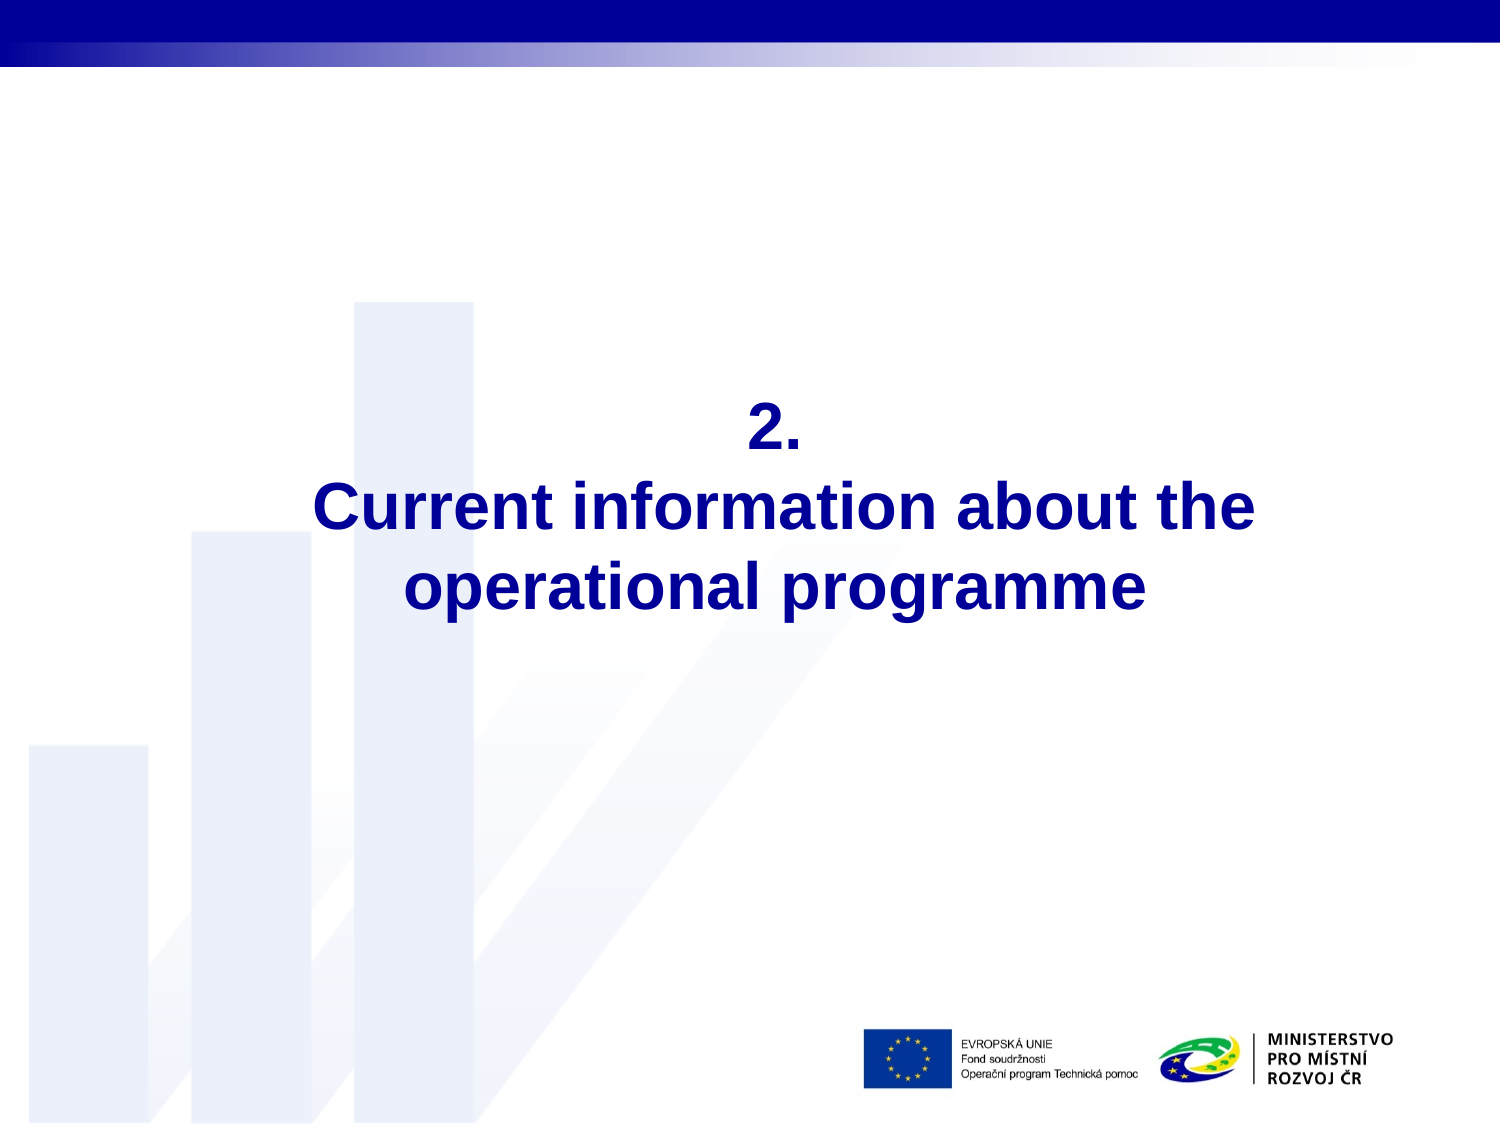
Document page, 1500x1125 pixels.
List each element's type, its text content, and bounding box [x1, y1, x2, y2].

list 2. Current information about the operational programme [76, 160, 1437, 846]
picture [29, 302, 1412, 1125]
